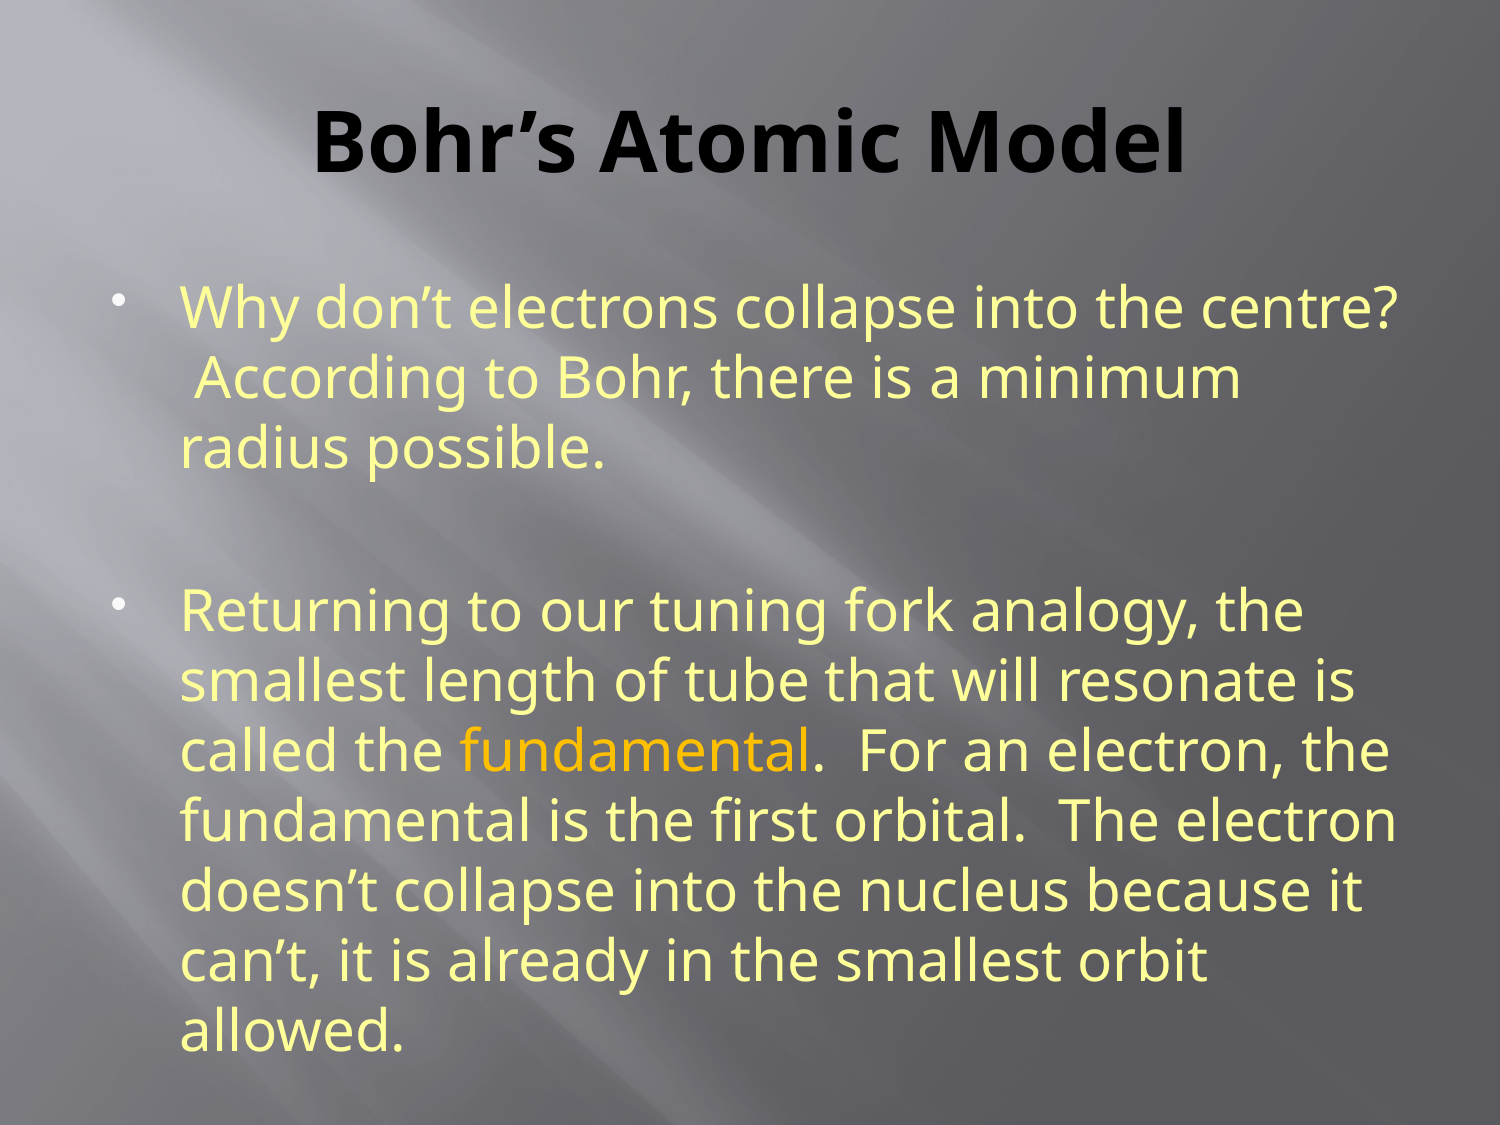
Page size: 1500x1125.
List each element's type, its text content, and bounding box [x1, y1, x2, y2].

title Bohr’s Atomic Model [75, 45, 1425, 233]
list Why don’t electrons collapse into the centre? According to Bohr, there is a minimum radius possible. Returning to our tuning fork analogy, the smallest length of tube that will resonate is called the fundamental. For an electron, the fundamental is the first orbital. The electron doesn’t collapse into the nucleus because it can’t, it is already in the smallest orbit allowed. [74, 262, 1426, 1036]
